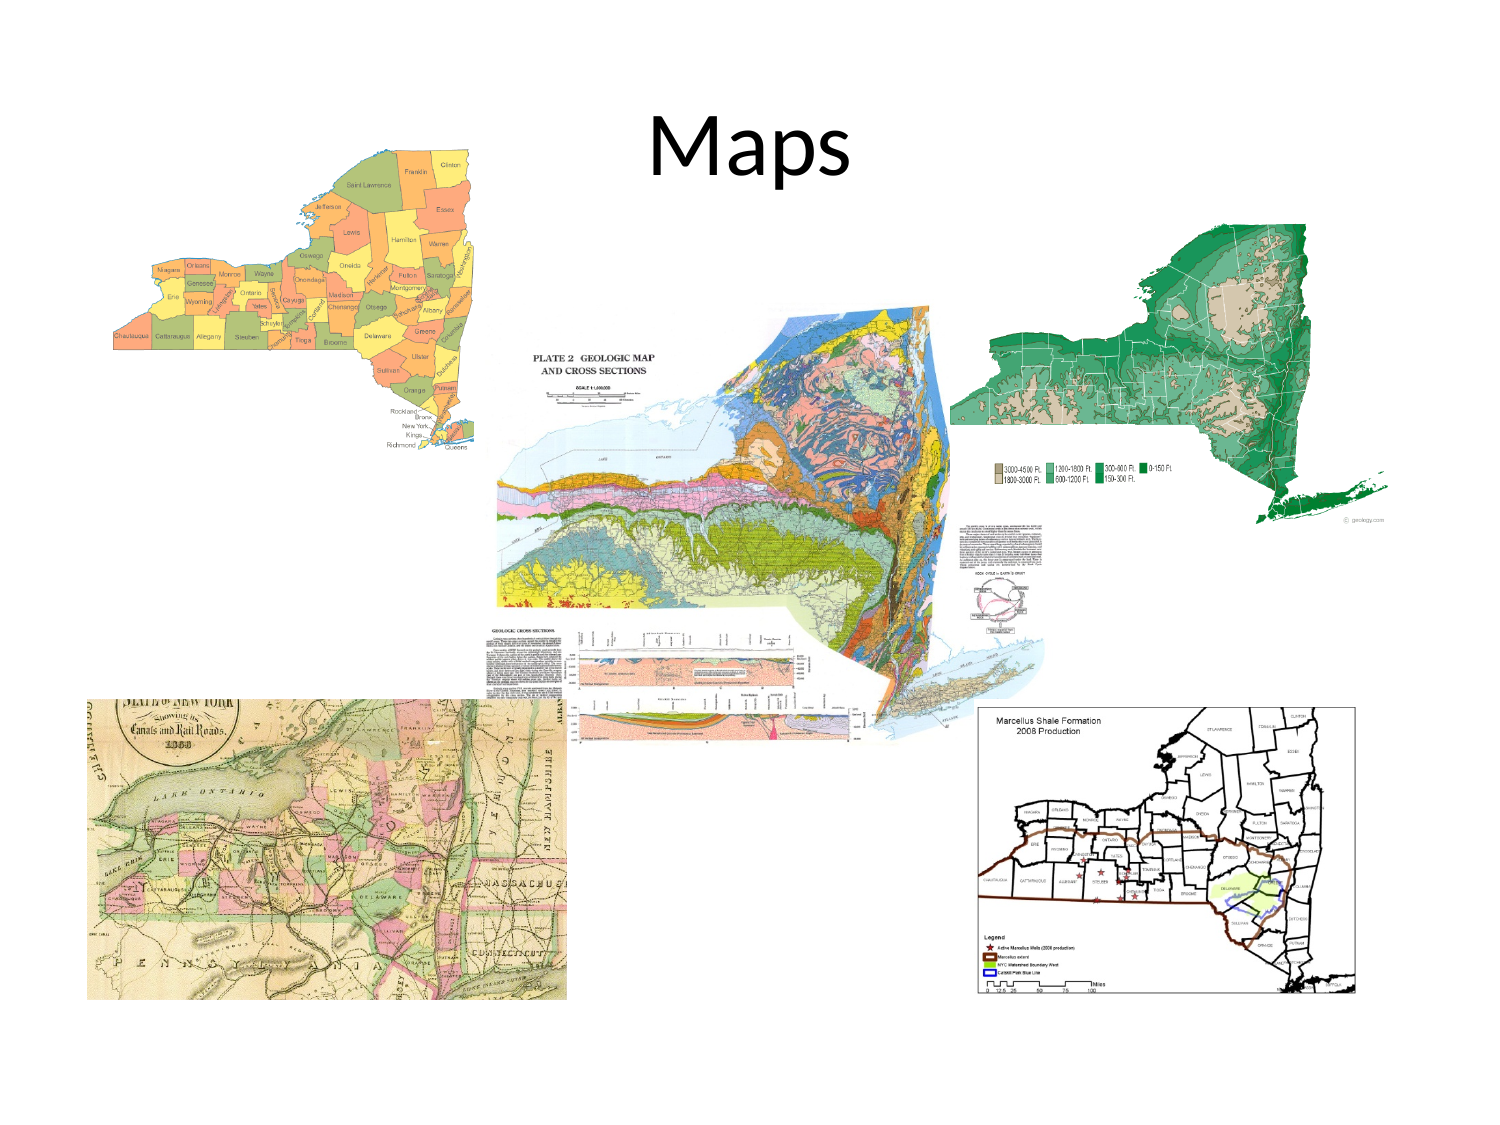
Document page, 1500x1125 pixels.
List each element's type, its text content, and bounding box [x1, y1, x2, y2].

picture [87, 223, 1388, 1001]
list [112, 149, 551, 451]
title Maps [75, 45, 1425, 233]
